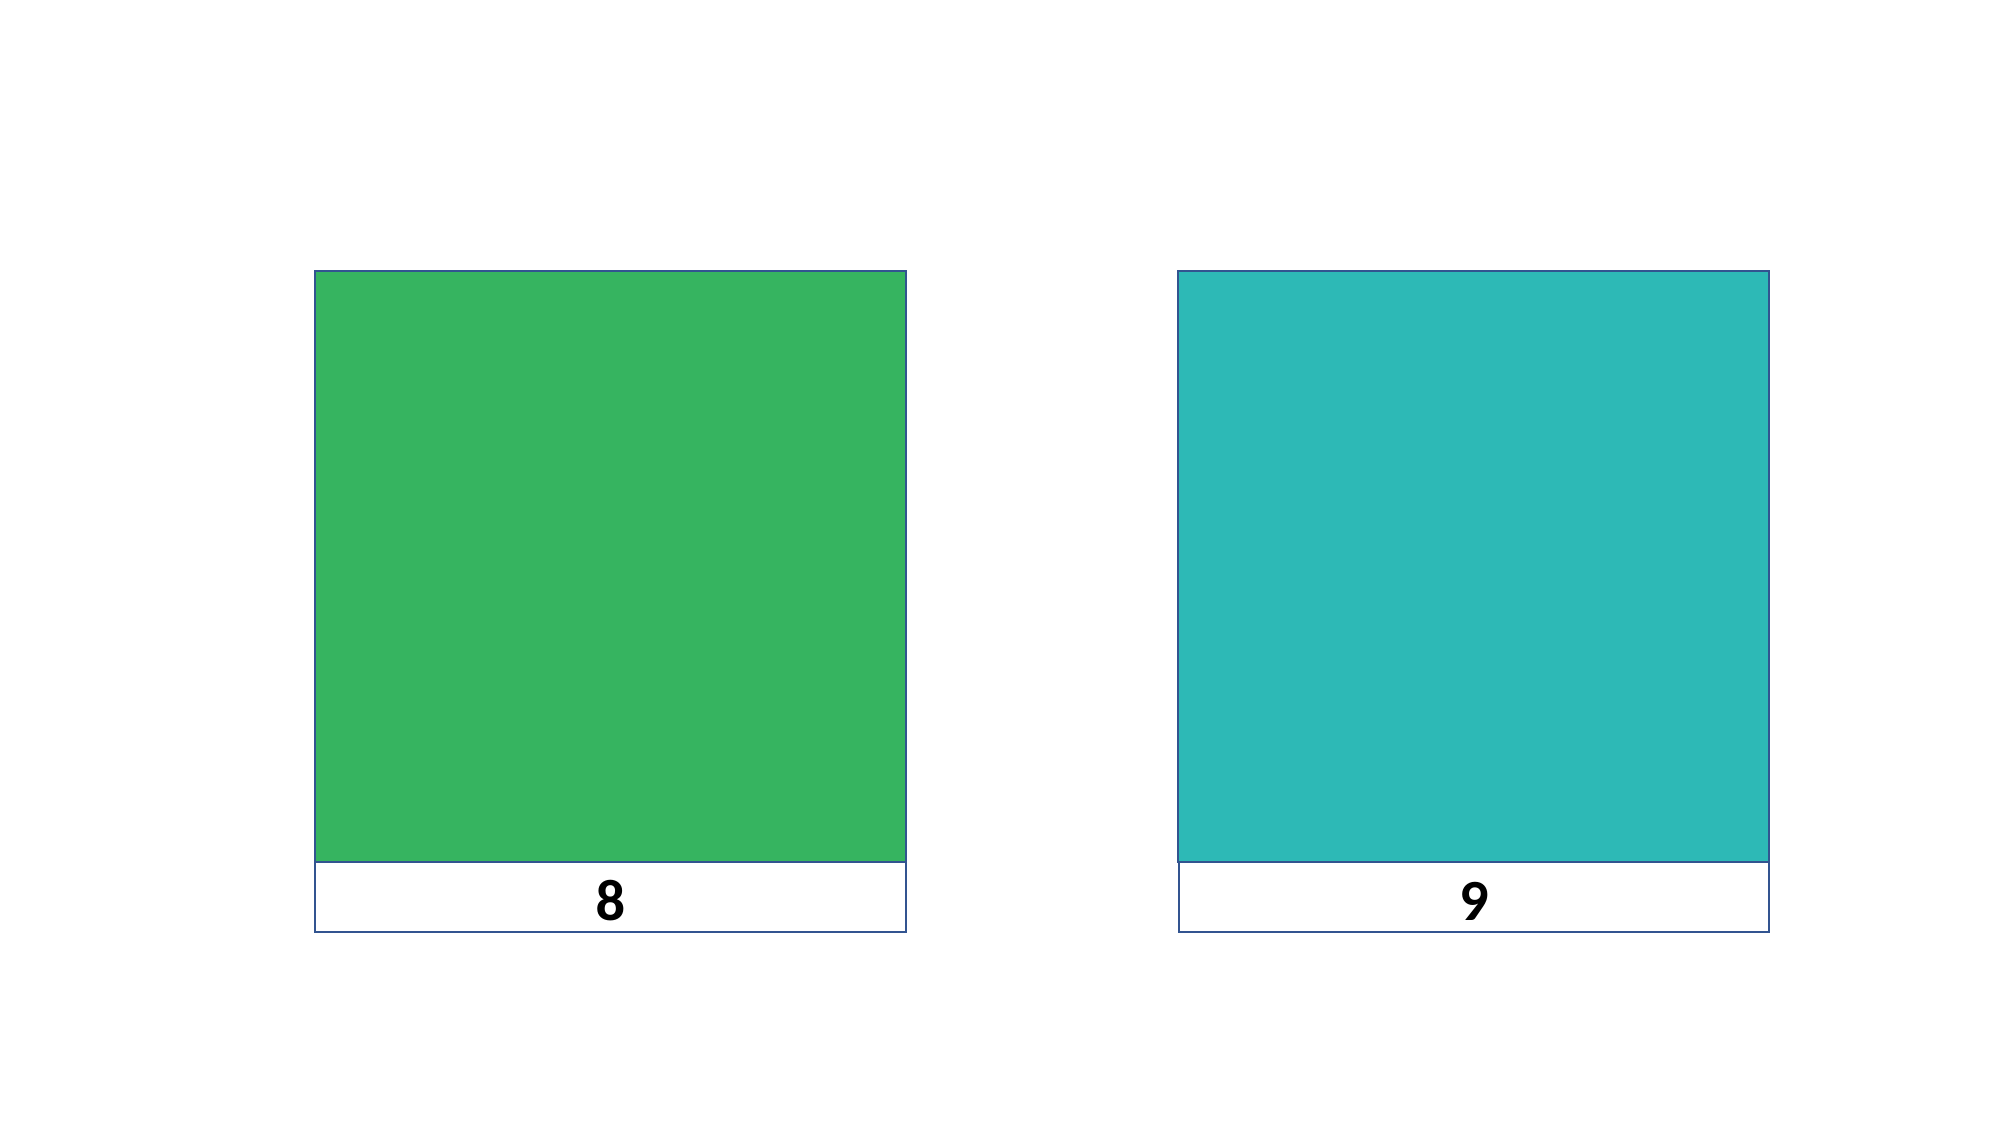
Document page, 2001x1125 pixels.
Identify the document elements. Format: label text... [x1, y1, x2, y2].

text_box 8 [314, 861, 907, 933]
text_box 9 [1178, 861, 1770, 933]
text_box [314, 270, 907, 861]
text_box [1177, 270, 1770, 863]
